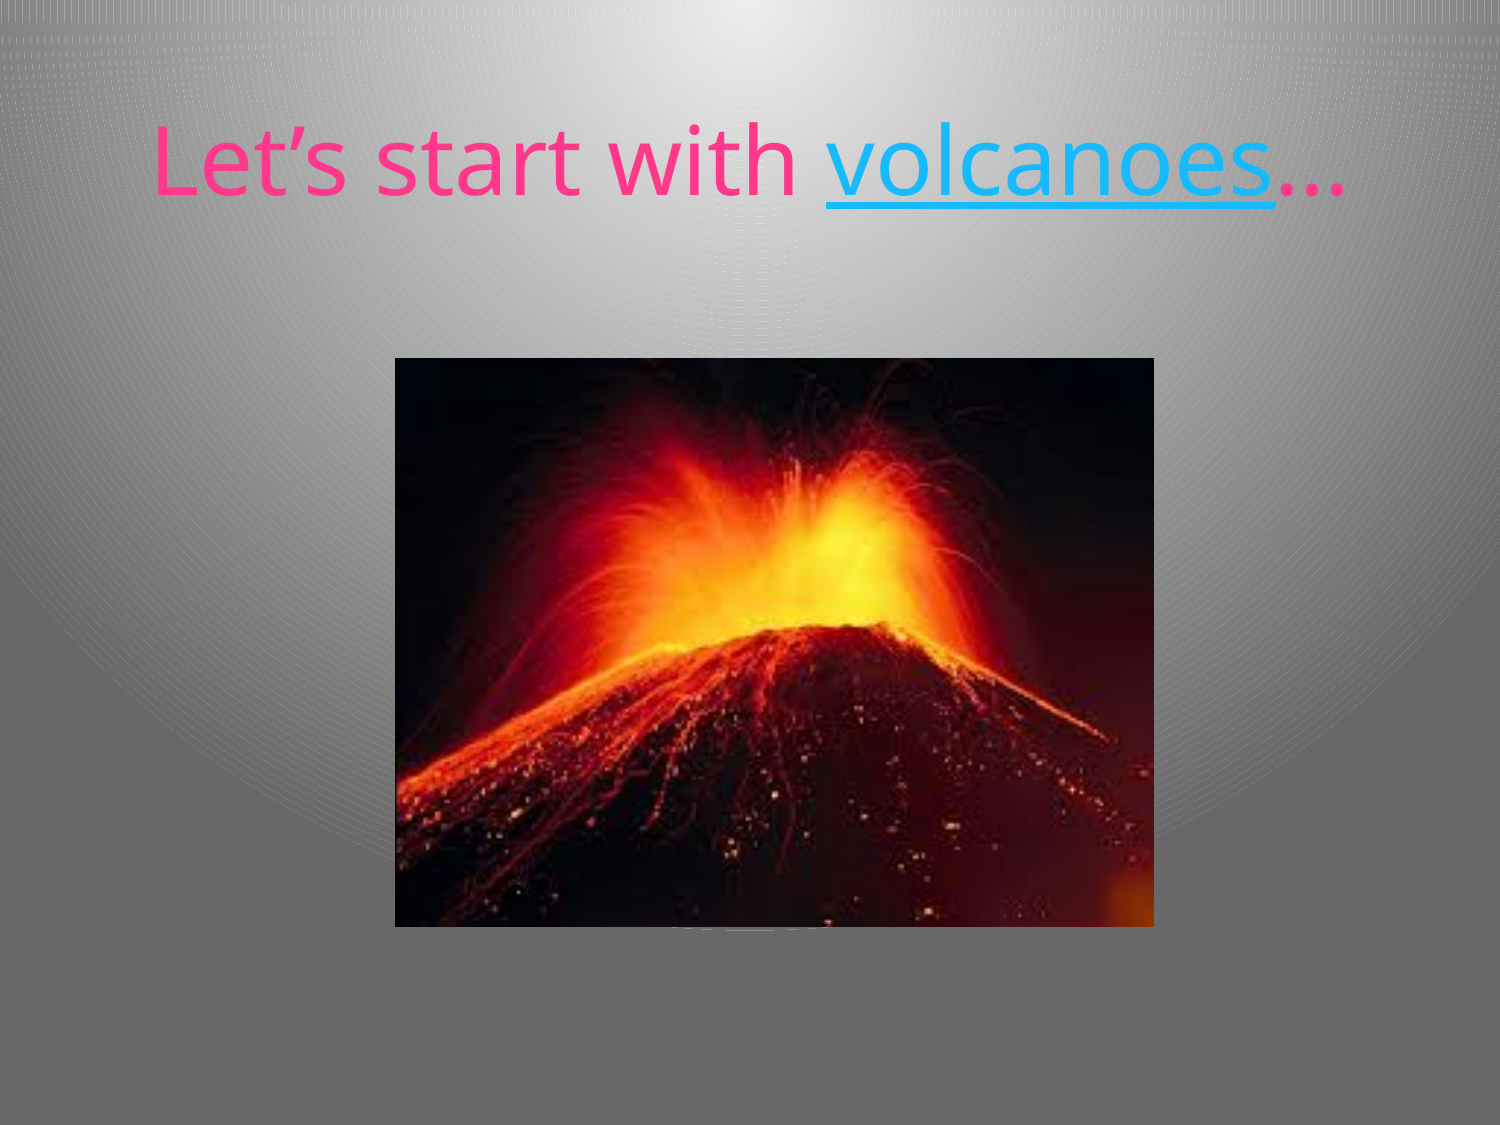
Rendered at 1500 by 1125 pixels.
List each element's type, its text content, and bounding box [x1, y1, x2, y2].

picture [395, 358, 1155, 928]
title Let’s start with volcanoes… [90, 17, 1410, 237]
